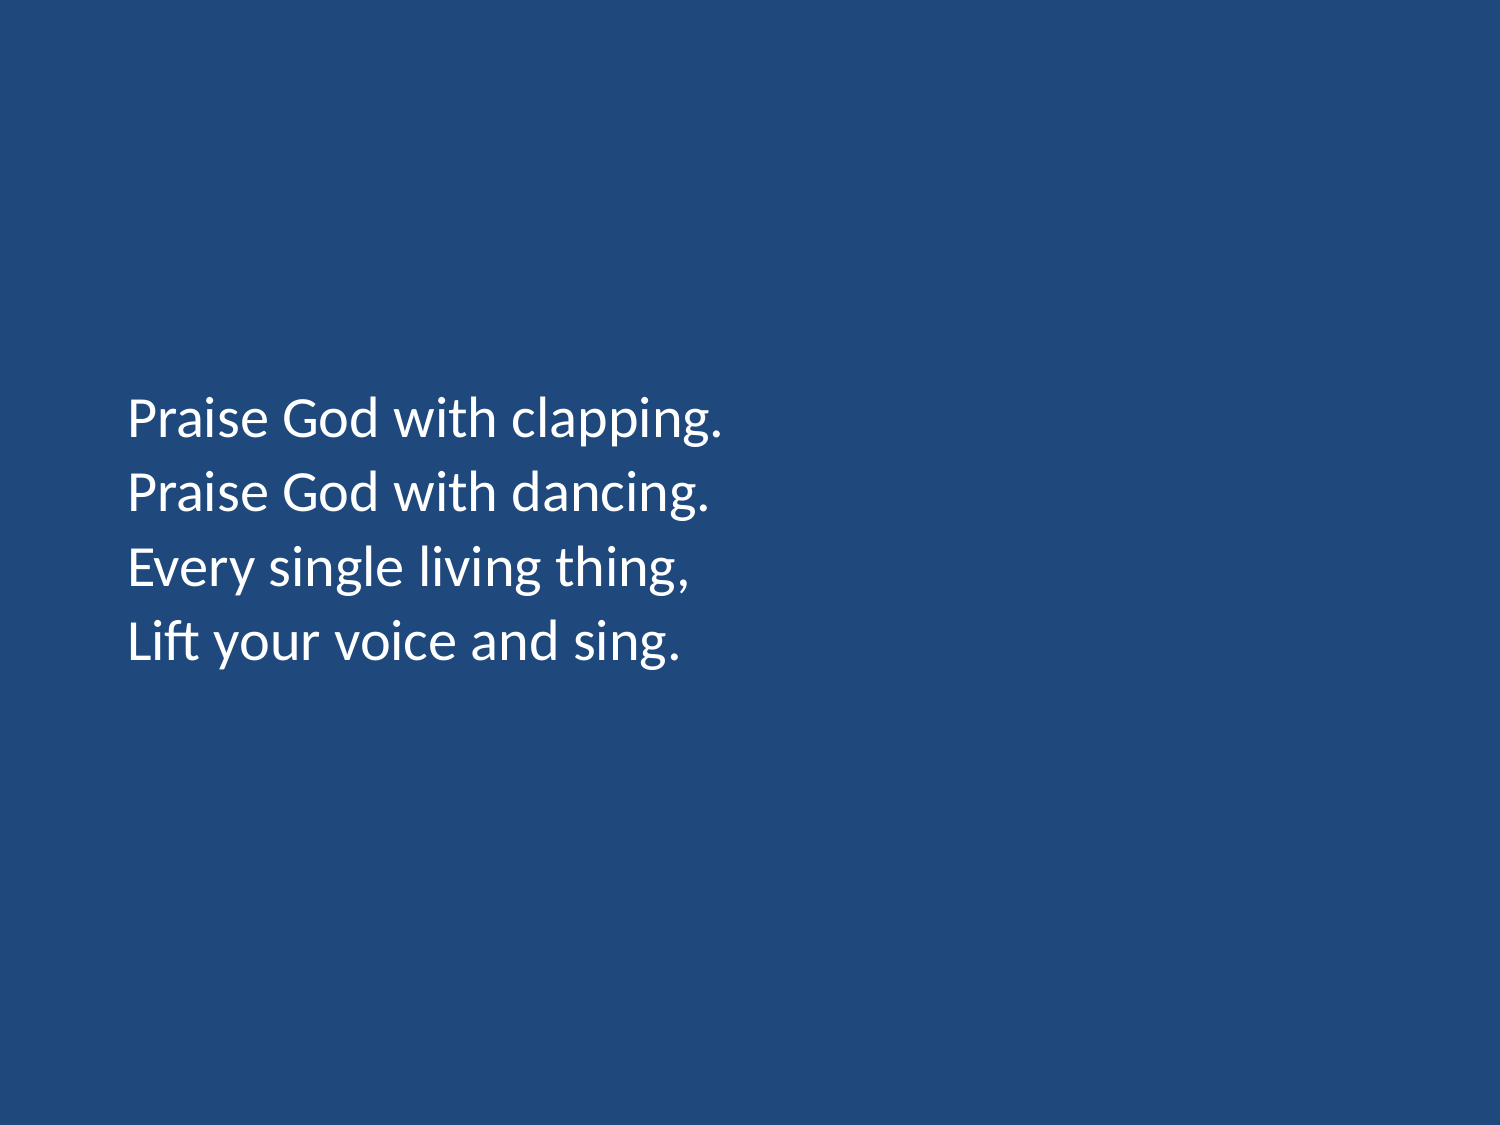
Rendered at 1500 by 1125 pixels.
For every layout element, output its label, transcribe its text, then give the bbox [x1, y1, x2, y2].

list Praise God with clapping. Praise God with dancing. Every single living thing, Lift your voice and sing. [112, 379, 1454, 705]
